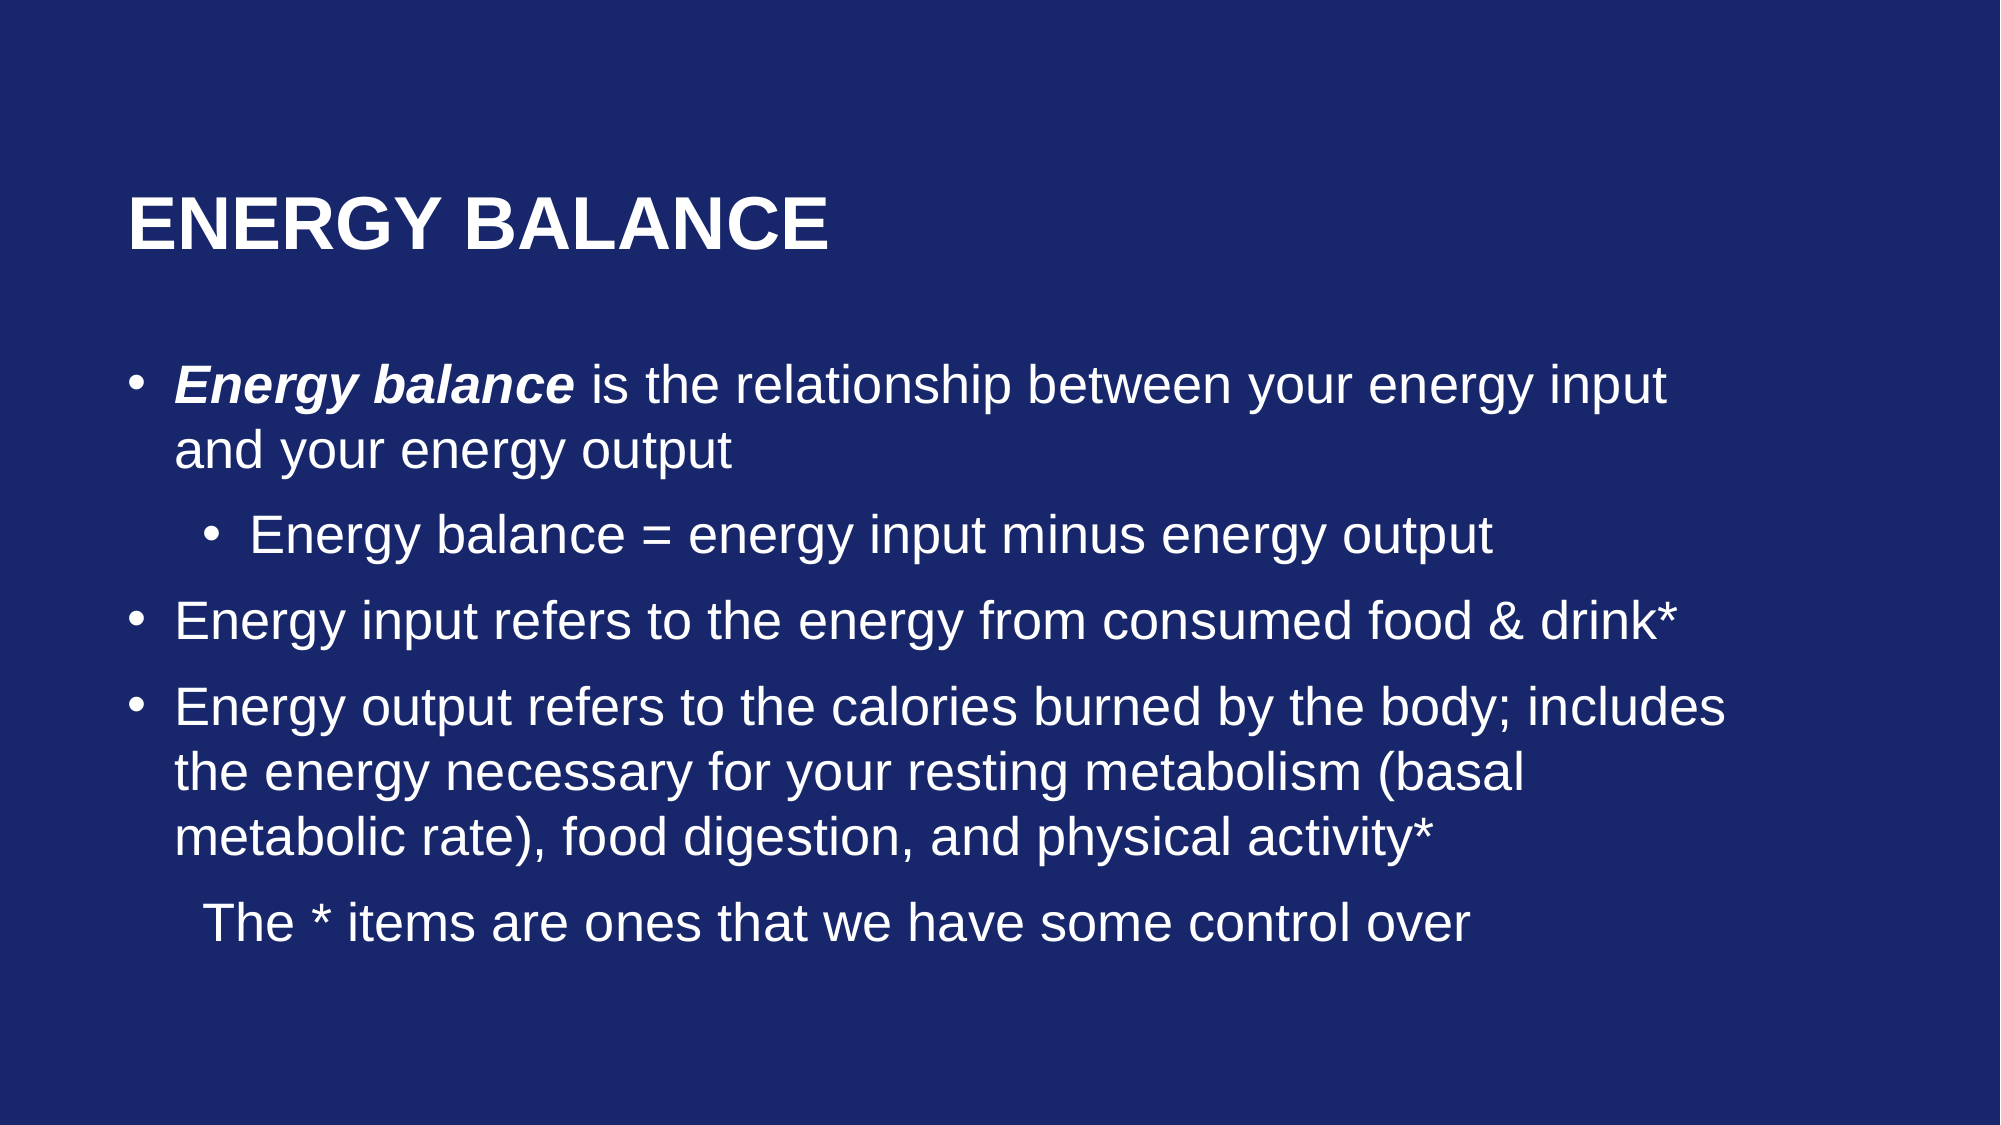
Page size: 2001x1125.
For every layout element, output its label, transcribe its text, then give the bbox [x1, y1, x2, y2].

title Energy balance [112, 99, 1775, 339]
list Energy balance is the relationship between your energy input and your energy output Energy balance = energy input minus energy output Energy input refers to the energy from consumed food & drink* Energy output refers to the calories burned by the body; includes the energy necessary for your resting metabolism (basal metabolic rate), food digestion, and physical activity* The * items are ones that we have some control over [112, 351, 1775, 950]
